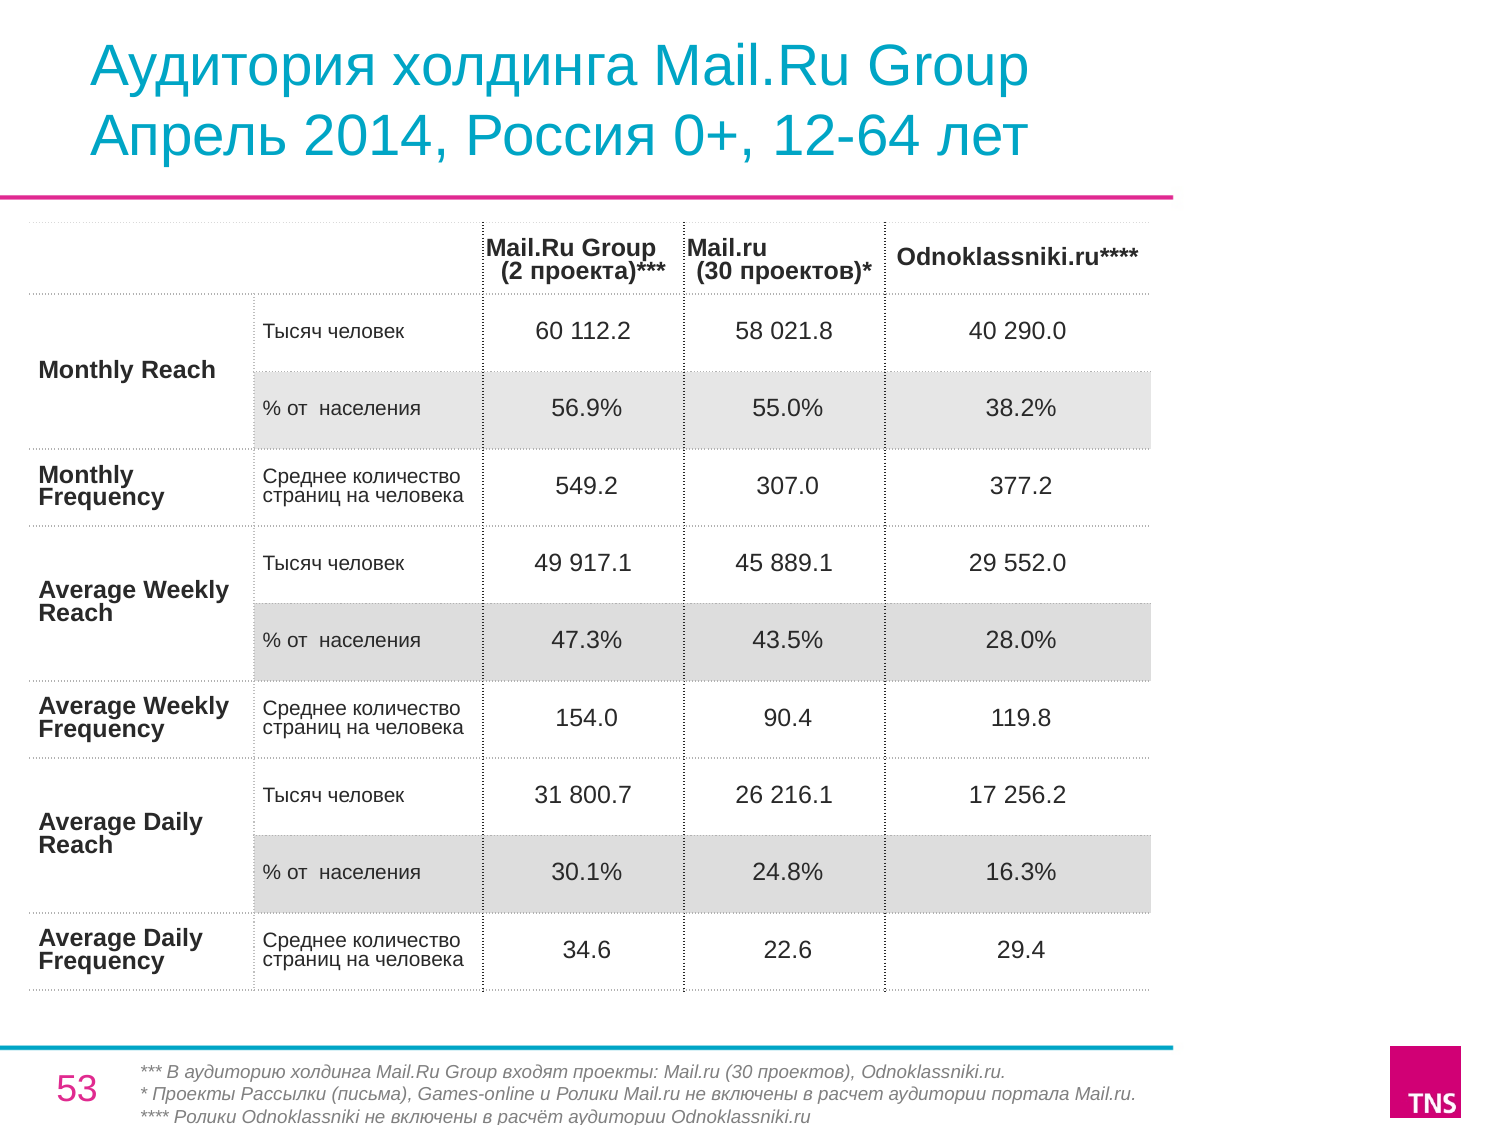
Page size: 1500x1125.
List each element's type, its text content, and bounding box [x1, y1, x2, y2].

table_header Mail.Ru Group (2 проекта)*** [483, 223, 684, 294]
table_cell 56.9% [483, 372, 684, 449]
table_cell 17 256.2 [885, 758, 1151, 835]
table_cell 47.3% [483, 603, 684, 681]
table_cell 29.4 [885, 913, 1151, 990]
table_cell 49 917.1 [483, 526, 684, 603]
table_cell Среднее количество страниц на человека [254, 681, 483, 758]
table_cell 55.0% [684, 372, 885, 449]
table_cell Тысяч человек [254, 526, 483, 603]
table_cell Тысяч человек [254, 758, 483, 835]
table_cell 119.8 [885, 681, 1151, 758]
slide_number 53 [40, 1055, 124, 1125]
table_cell 154.0 [483, 681, 684, 758]
table_cell 31 800.7 [483, 758, 684, 835]
table_cell Monthly Frequency [29, 449, 254, 526]
table_cell 43.5% [684, 603, 885, 681]
table_cell 16.3% [885, 835, 1151, 913]
table_cell Average Daily Reach [29, 758, 254, 913]
table_cell Average Weekly Frequency [29, 681, 254, 758]
table_cell % от населения [254, 835, 483, 913]
table_cell Average Weekly Reach [29, 526, 254, 681]
table_cell 34.6 [483, 913, 684, 990]
table_cell 28.0% [885, 603, 1151, 681]
table_cell 58 021.8 [684, 294, 885, 372]
table_cell 22.6 [684, 913, 885, 990]
table_cell 24.8% [684, 835, 885, 913]
table_cell 90.4 [684, 681, 885, 758]
picture [0, 0, 1500, 1125]
table_cell 549.2 [483, 449, 684, 526]
table_header Mail.ru (30 проектов)* [684, 223, 885, 294]
table_cell 26 216.1 [684, 758, 885, 835]
table_header Odnoklassniki.ru**** [885, 223, 1151, 294]
table_cell Среднее количество страниц на человека [254, 449, 483, 526]
table_cell Monthly Reach [29, 294, 254, 449]
title Аудитория холдинга Mail.Ru Group Апрель 2014, Россия 0+, 12-64 лет [74, 8, 1476, 187]
table_cell Average Daily Frequency [29, 913, 254, 990]
table_cell Среднее количество страниц на человека [254, 913, 483, 990]
table_cell % от населения [254, 603, 483, 681]
table_cell 307.0 [684, 449, 885, 526]
table_header [29, 223, 483, 294]
table_cell 377.2 [885, 449, 1151, 526]
text_box *** В аудиторию холдинга Mail.Ru Group входят проекты: Mail.ru (30 проектов), Odnoklassniki.ru. * Проекты Рассылки (письма), Games-online и Ролики Mail.ru не включены в расчет аудитории портала Mail.ru. **** Ролики Odnoklassniki не включены в расчёт аудитории Odnoklassniki.ru [124, 1052, 1463, 1125]
table_cell Тысяч человек [254, 294, 483, 372]
table_cell % от населения [254, 372, 483, 449]
table_cell 29 552.0 [885, 526, 1151, 603]
table_cell 40 290.0 [885, 294, 1151, 372]
table_cell 45 889.1 [684, 526, 885, 603]
table_cell 30.1% [483, 835, 684, 913]
table_cell 60 112.2 [483, 294, 684, 372]
table_cell 38.2% [885, 372, 1151, 449]
